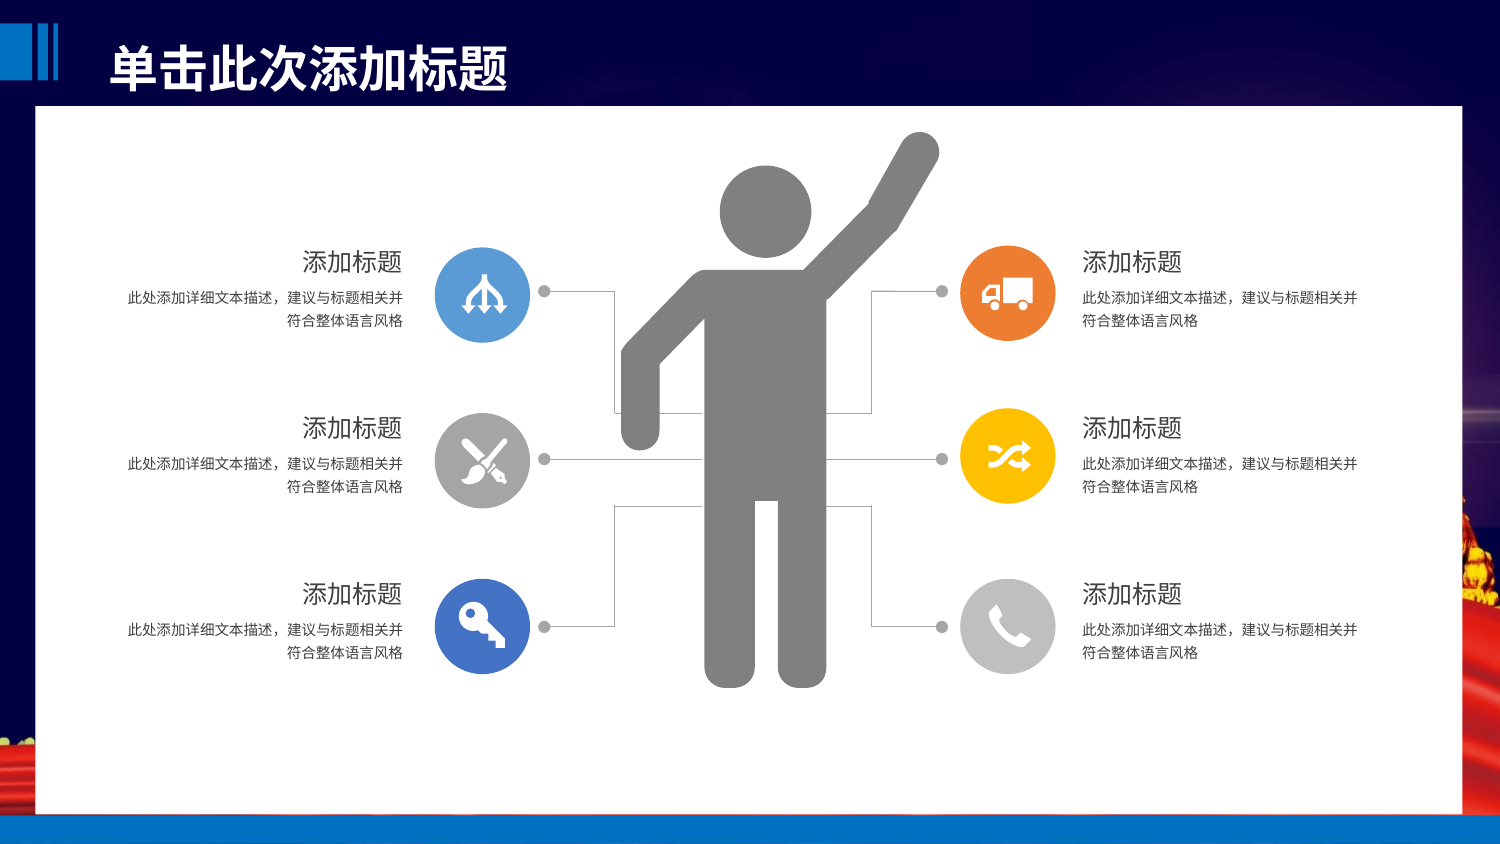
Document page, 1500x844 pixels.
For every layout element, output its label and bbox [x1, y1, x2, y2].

text_box [620, 128, 942, 688]
text_box [942, 408, 1370, 505]
text_box [0, 23, 33, 81]
text_box [115, 505, 615, 675]
text_box [942, 242, 1370, 408]
text_box [942, 505, 1370, 675]
text_box [0, 815, 1500, 844]
text_box [115, 242, 620, 408]
text_box [53, 23, 59, 81]
text_box [115, 408, 620, 509]
text_box [67, 24, 393, 82]
picture [0, 0, 1500, 815]
text_box [37, 23, 48, 81]
